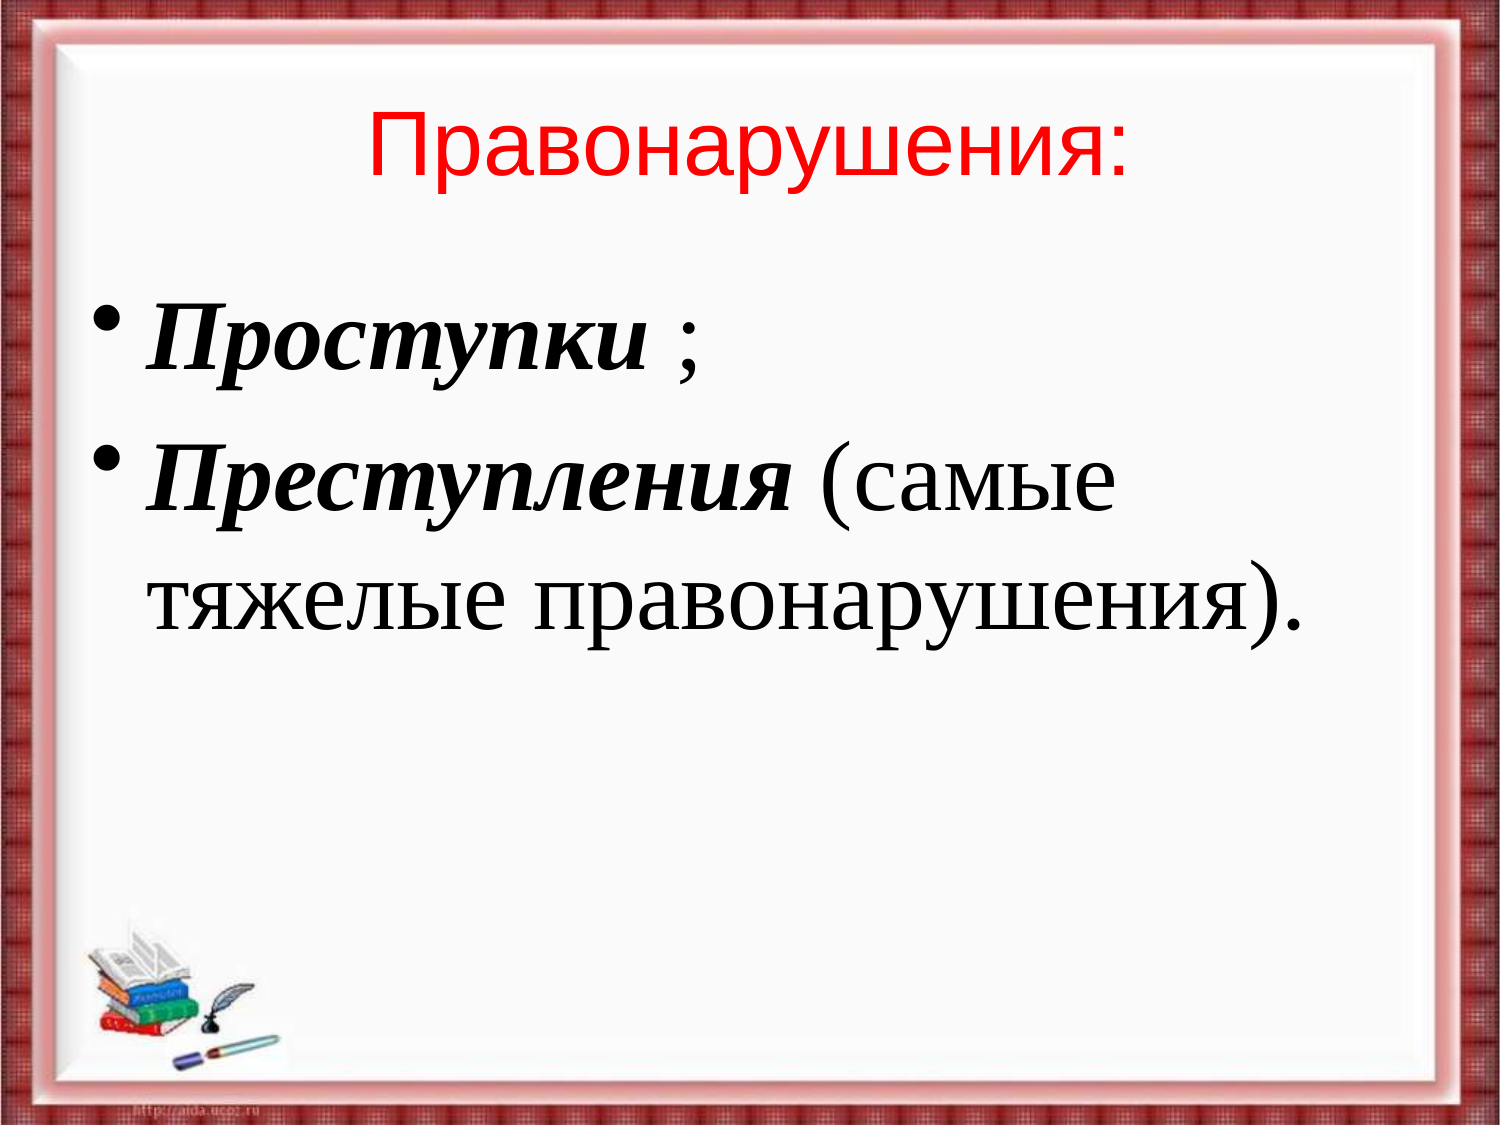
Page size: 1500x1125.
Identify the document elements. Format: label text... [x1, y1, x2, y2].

list Проступки ; Преступления (самые тяжелые правонарушения). [74, 262, 1426, 1006]
picture [0, 0, 1500, 1125]
title Правонарушения: [74, 44, 1426, 233]
